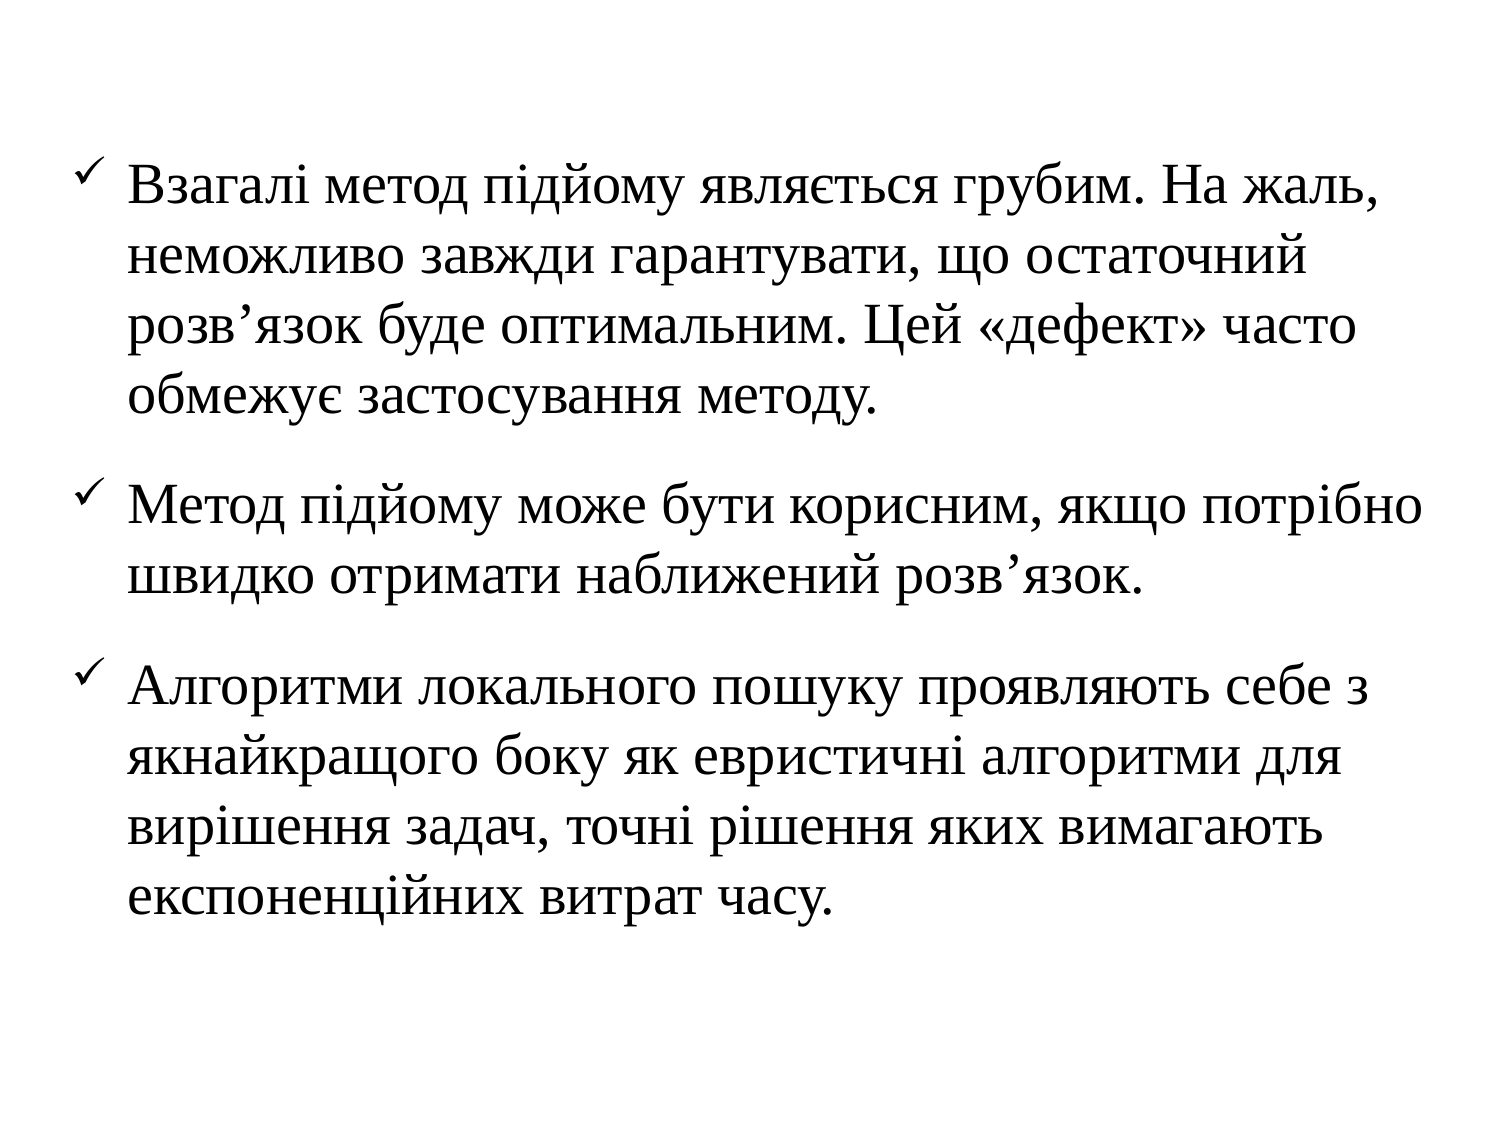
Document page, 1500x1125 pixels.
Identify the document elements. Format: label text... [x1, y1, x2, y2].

list Взагалі метод підйому являється грубим. На жаль, неможливо завжди гарантувати, що остаточний розв’язок буде оптимальним. Цей «дефект» часто обмежує застосування методу. Метод підйому може бути корисним, якщо потрібно швидко отримати наближений розв’язок. Алгоритми локального пошуку проявляють себе з якнайкращого боку як евристичні алгоритми для вирішення задач, точні рішення яких вимагають експоненційних витрат часу. [41, 136, 1459, 1107]
